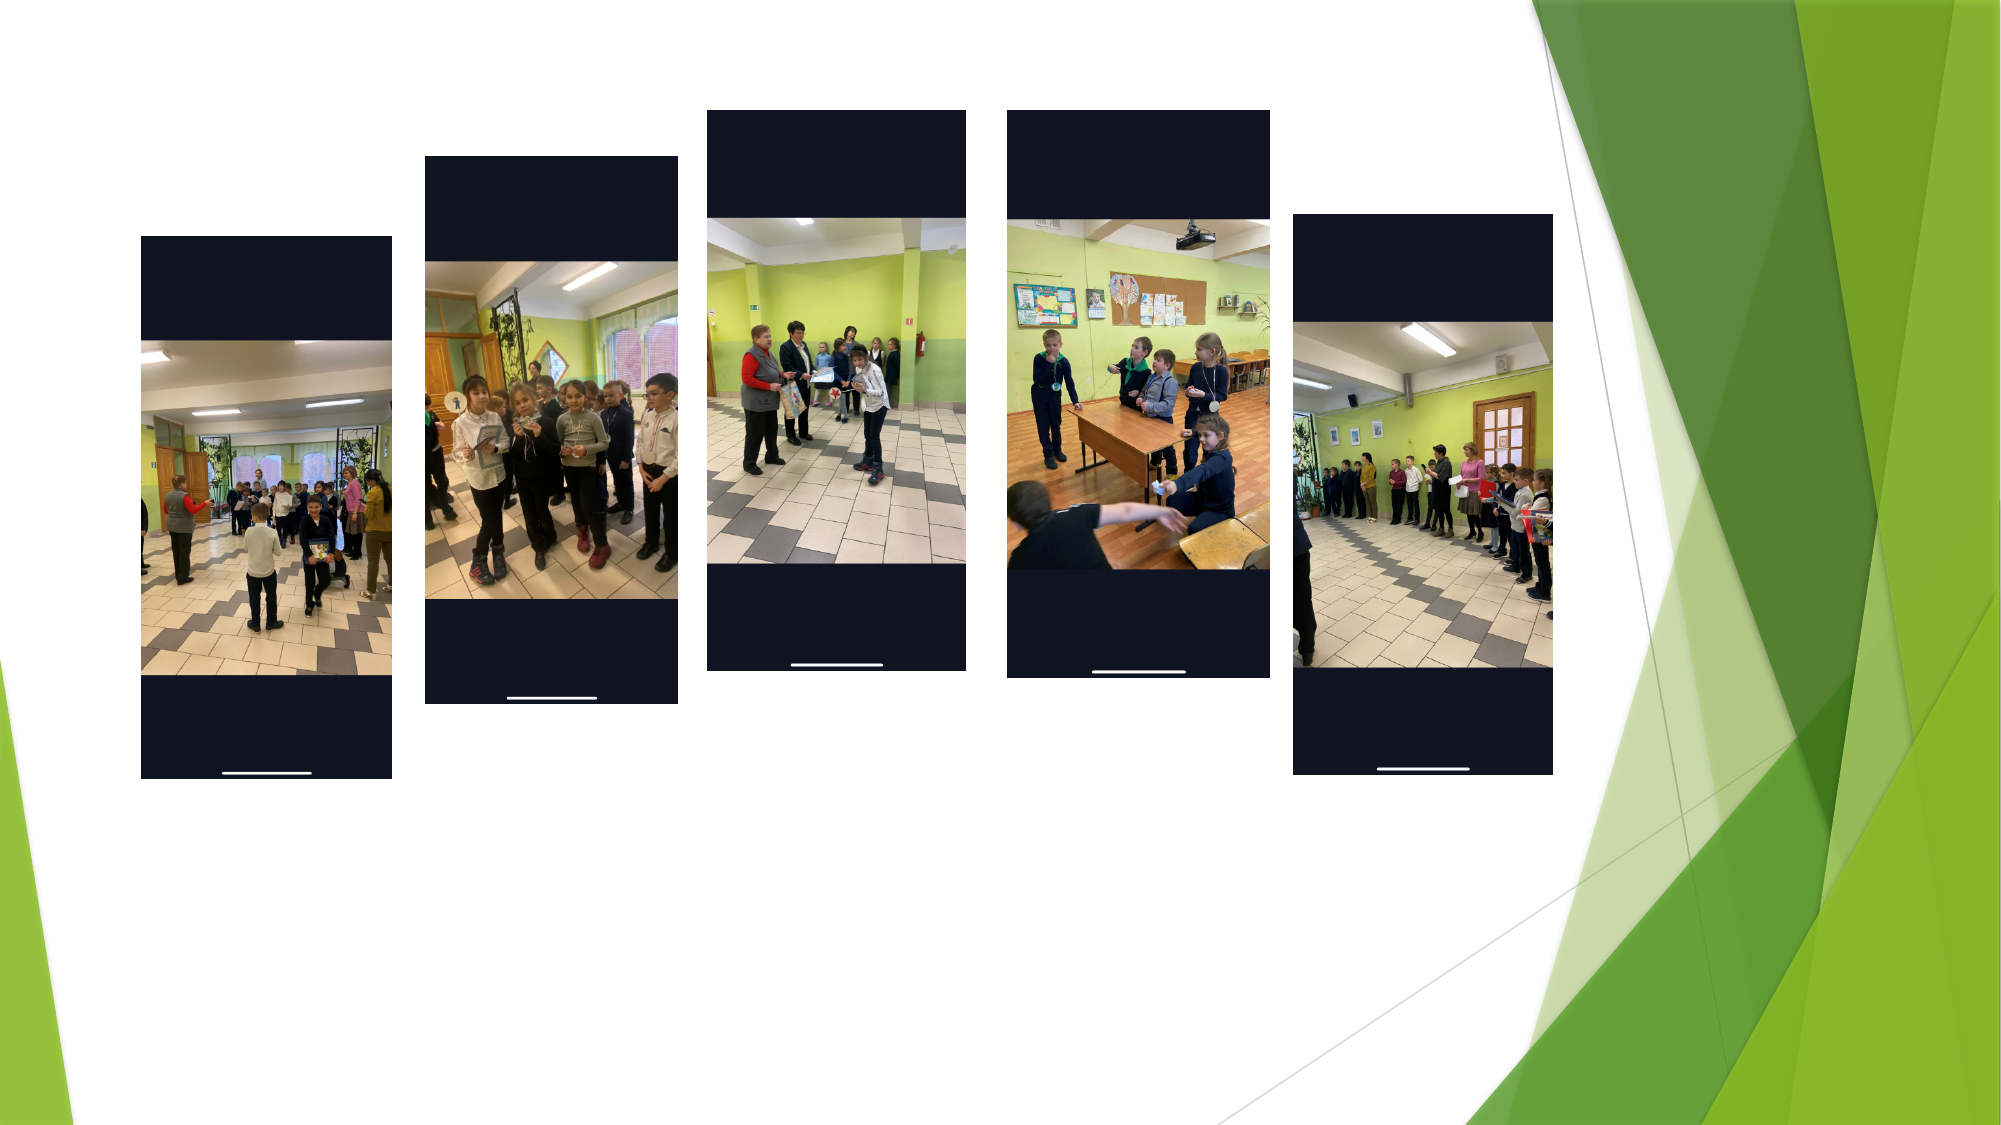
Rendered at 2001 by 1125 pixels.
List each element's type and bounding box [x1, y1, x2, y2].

picture [1007, 109, 1270, 678]
picture [424, 156, 678, 705]
picture [141, 235, 393, 780]
picture [706, 109, 967, 672]
picture [1293, 214, 1553, 776]
